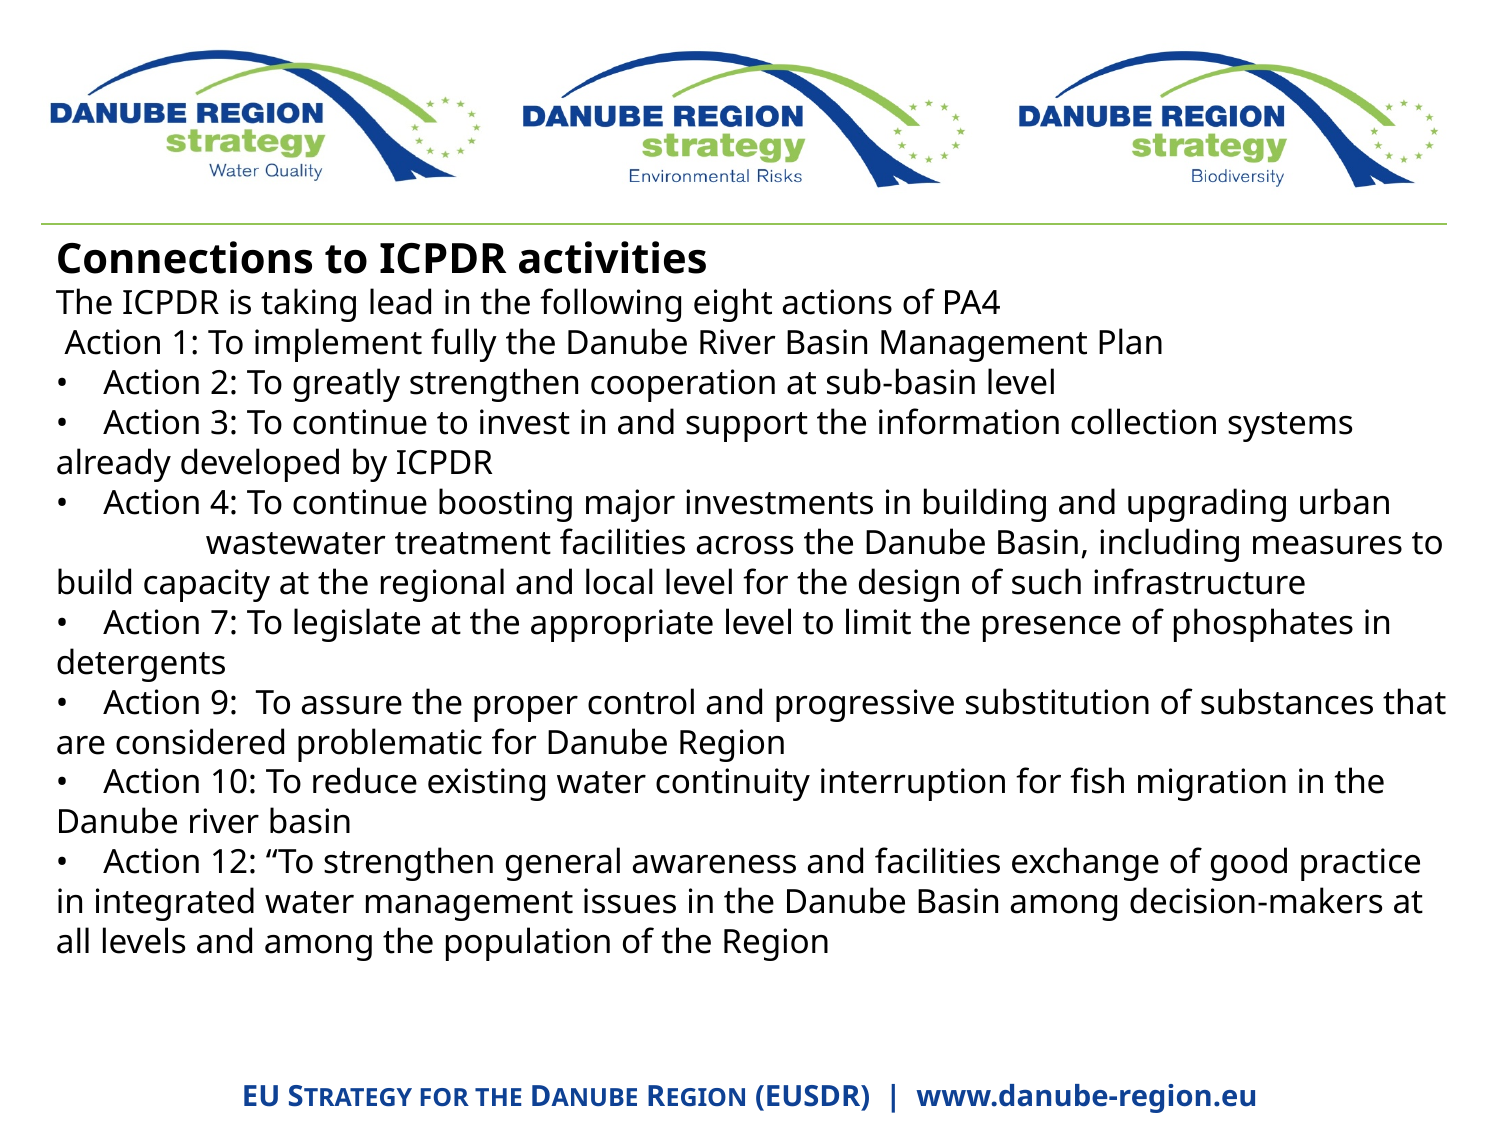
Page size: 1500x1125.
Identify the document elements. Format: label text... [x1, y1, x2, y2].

picture [997, 30, 1460, 209]
text_box EU STRATEGY FOR THE DANUBE REGION (EUSDR) | www.danube-region.eu [0, 1070, 1500, 1120]
list Connections to ICPDR activities The ICPDR is taking lead in the following eight actions of PA4 Action 1: To implement fully the Danube River Basin Management Plan • Action 2: To greatly strengthen cooperation at sub-basin level • Action 3: To continue to invest in and support the information collection systems already developed by ICPDR • Action 4: To continue boosting major investments in building and upgrading urban wastewater treatment facilities across the Danube Basin, including measures to build capacity at the regional and local level for the design of such infrastructure • Action 7: To legislate at the appropriate level to limit the presence of phosphates in detergents • Action 9: To assure the proper control and progressive substitution of substances that are considered problematic for Danube Region • Action 10: To reduce existing water continuity interruption for fish migration in the Danube river basin • Action 12: “To strengthen general awareness and facilities exchange of good practice in integrated water management issues in the Danube Basin among decision-makers at all levels and among the population of the Region [41, 224, 1471, 988]
picture [29, 30, 987, 209]
